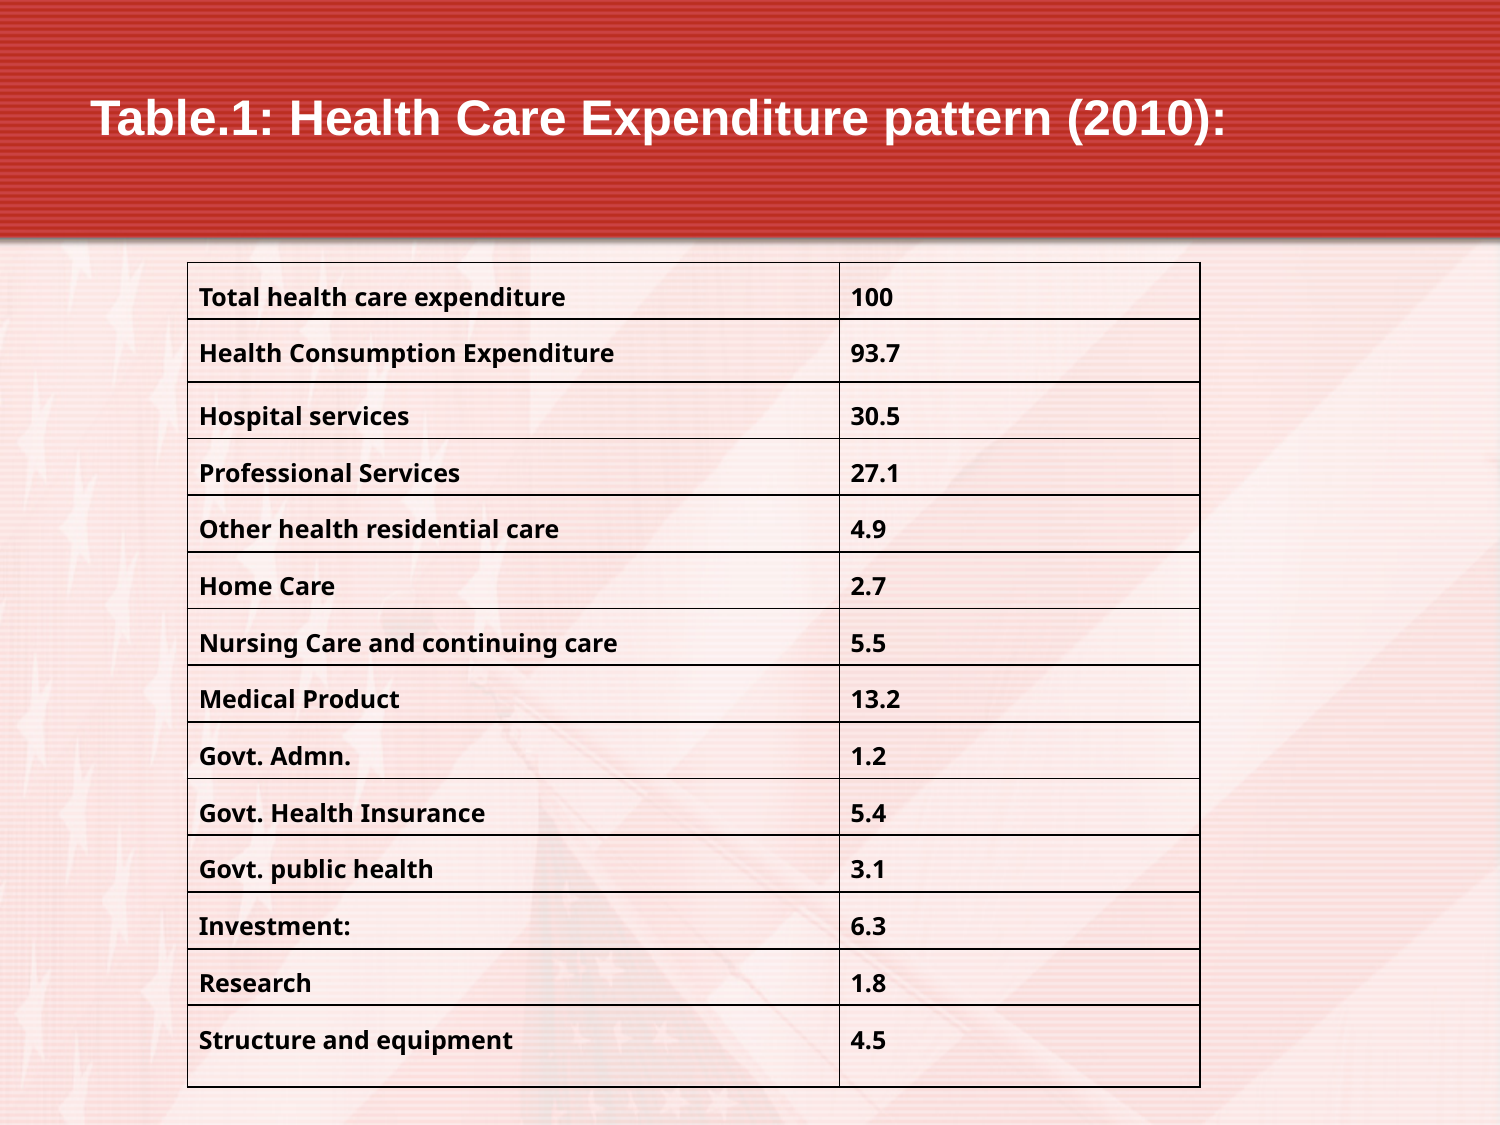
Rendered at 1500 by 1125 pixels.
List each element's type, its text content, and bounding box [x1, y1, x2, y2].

table_cell Home Care [188, 553, 839, 608]
table_cell Health Consumption Expenditure [188, 320, 839, 381]
table_cell 30.5 [840, 383, 1199, 438]
table_cell Govt. Admn. [188, 723, 839, 778]
table_cell Research [188, 950, 839, 1004]
table_cell 13.2 [840, 666, 1199, 721]
table_cell 4.9 [840, 496, 1199, 551]
table_cell Nursing Care and continuing care [188, 609, 839, 664]
table_cell 3.1 [840, 836, 1199, 891]
table_cell Professional Services [188, 439, 839, 494]
table_cell 4.5 [840, 1006, 1199, 1086]
table_cell 6.3 [840, 893, 1199, 948]
table_cell Structure and equipment [188, 1006, 839, 1086]
table_cell Other health residential care [188, 496, 839, 551]
table_cell 1.2 [840, 723, 1199, 778]
table_header Total health care expenditure [188, 263, 839, 318]
title Table.1: Health Care Expenditure pattern (2010): [75, 87, 1425, 213]
table_cell 1.8 [840, 950, 1199, 1004]
picture [0, 0, 1500, 1125]
table_cell 2.7 [840, 553, 1199, 608]
table_cell 93.7 [840, 320, 1199, 381]
table_cell Govt. public health [188, 836, 839, 891]
table_cell Medical Product [188, 666, 839, 721]
table_header 100 [840, 263, 1199, 318]
table_cell 27.1 [840, 439, 1199, 494]
table_cell 5.5 [840, 609, 1199, 664]
table_cell Investment: [188, 893, 839, 948]
table_cell Hospital services [188, 383, 839, 438]
table_cell Govt. Health Insurance [188, 779, 839, 834]
table_cell 5.4 [840, 779, 1199, 834]
